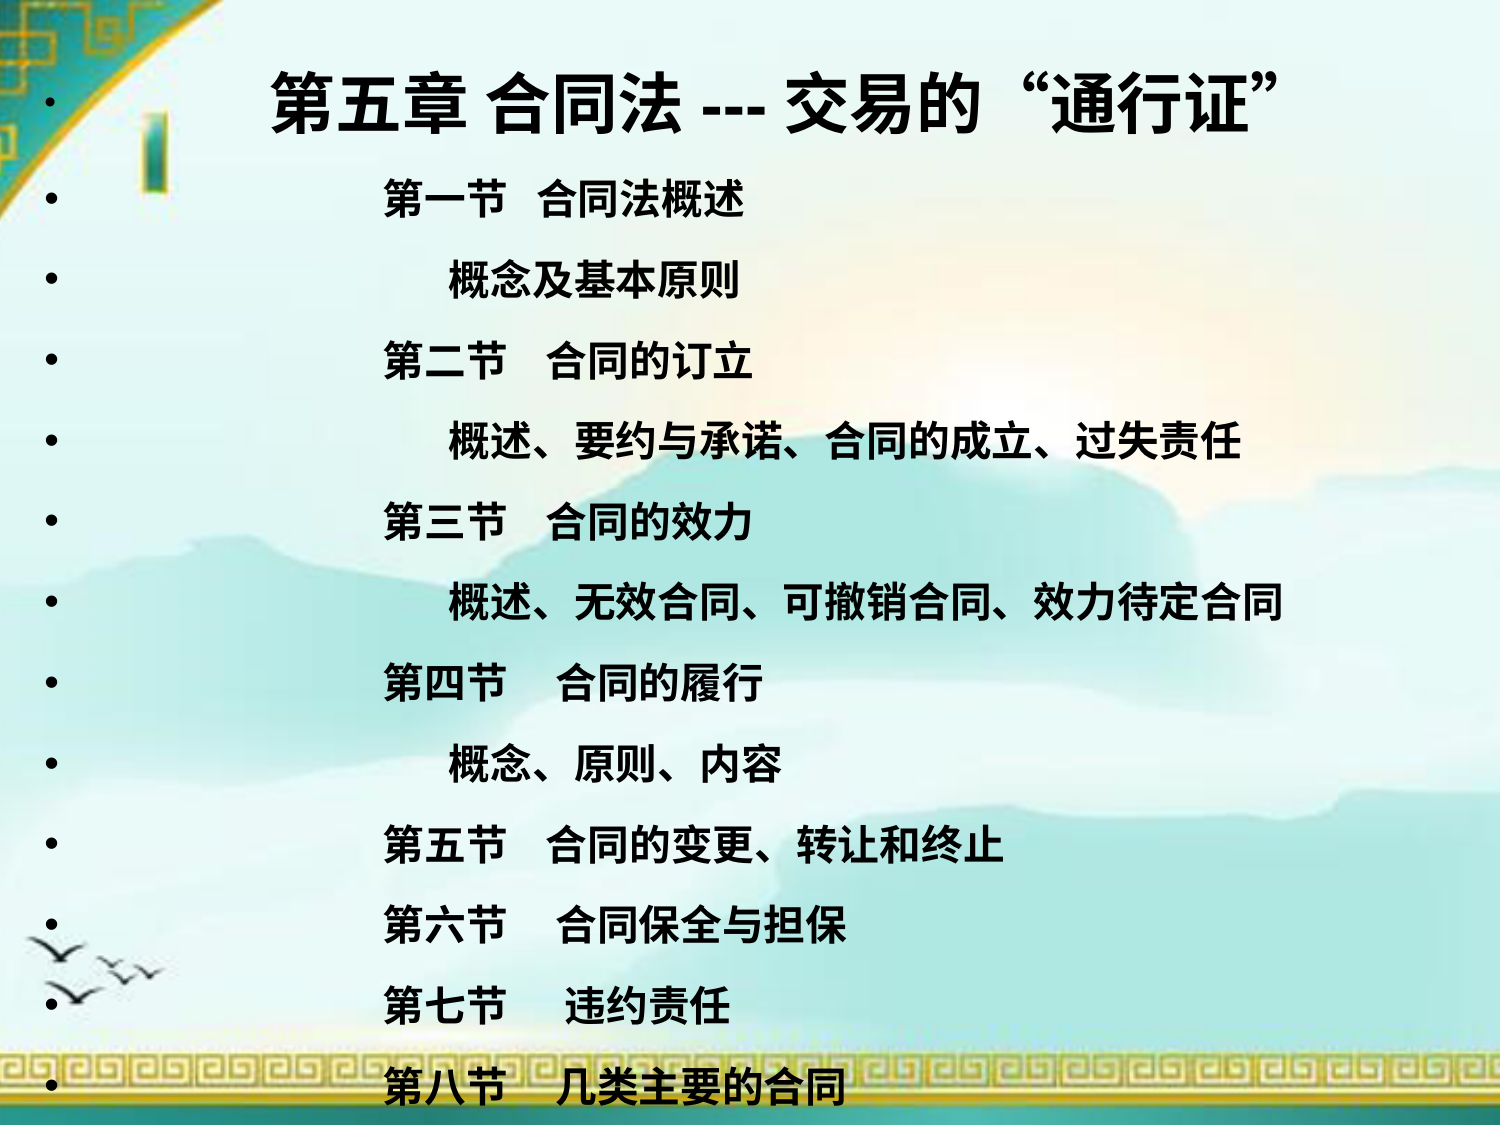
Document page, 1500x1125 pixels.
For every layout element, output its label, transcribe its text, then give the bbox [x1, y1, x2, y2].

picture [0, 0, 1500, 1125]
list 第五章 合同法---交易的“通行证” 第一节 合同法概述 概念及基本原则 第二节 合同的订立 概述、要约与承诺、合同的成立、过失责任 第三节 合同的效力 概述、无效合同、可撤销合同、效力待定合同 第四节 合同的履行 概念、原则、内容 第五节 合同的变更、转让和终止 第六节 合同保全与担保 第七节 违约责任 第八节 几类主要的合同 [29, 30, 1471, 1125]
